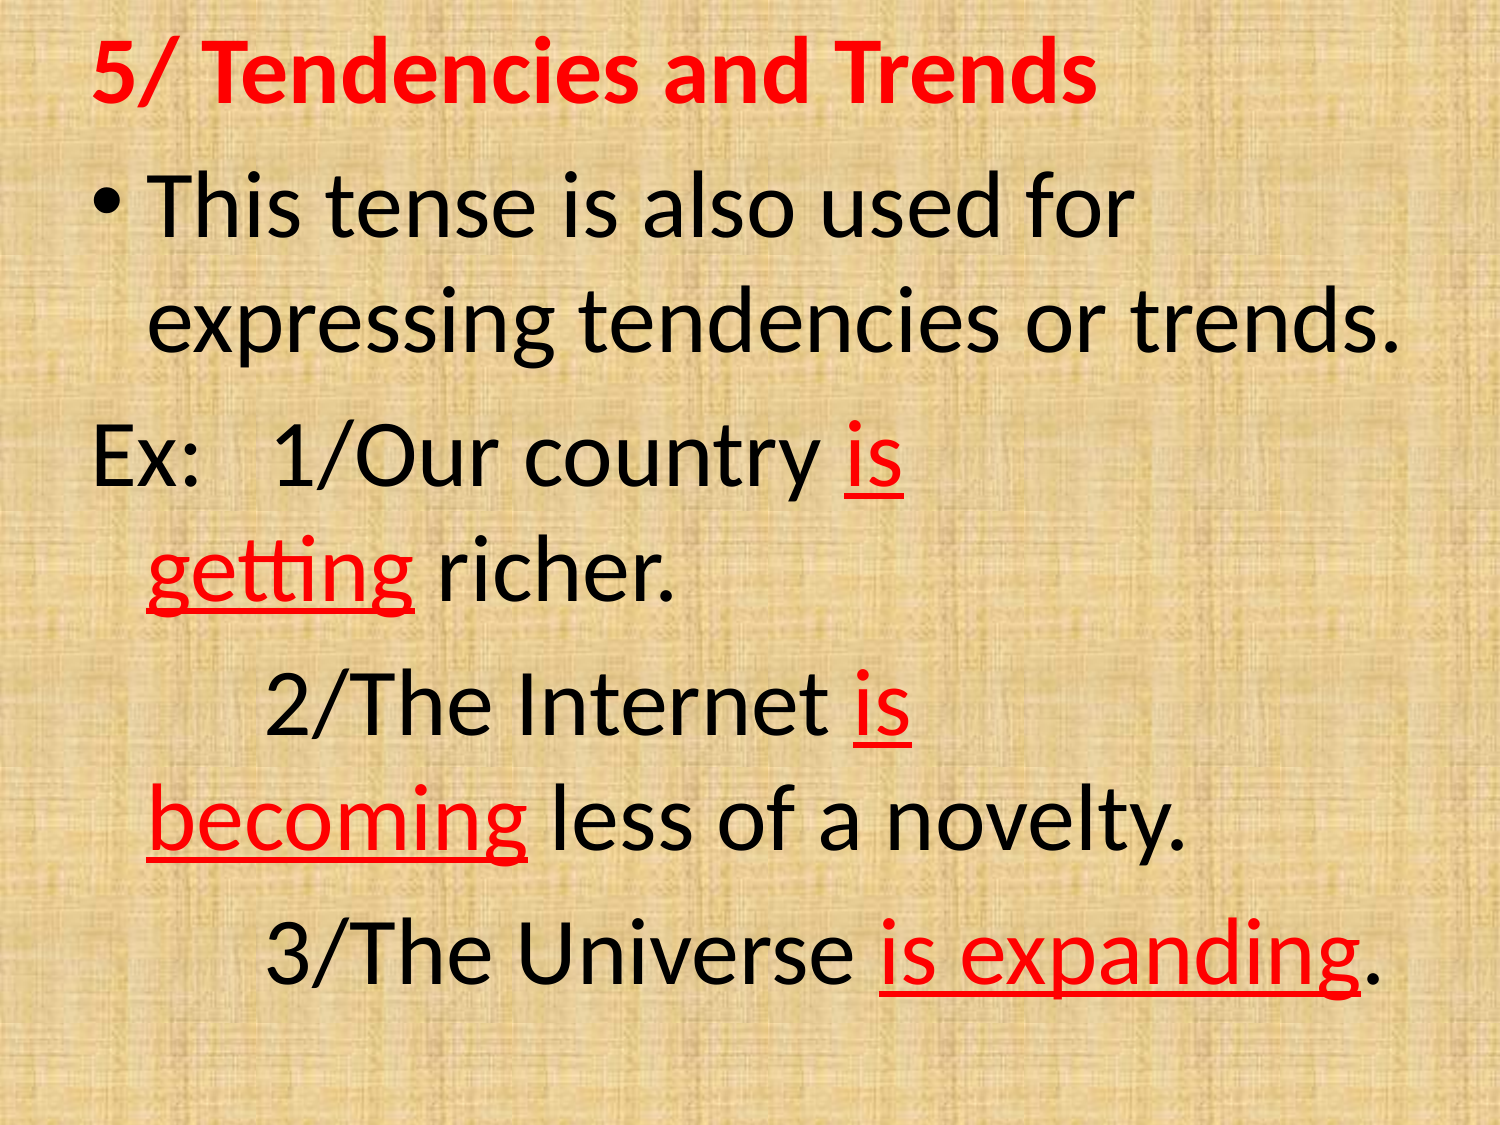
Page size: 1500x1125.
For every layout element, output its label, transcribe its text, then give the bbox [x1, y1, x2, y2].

list 5/ Tendencies and Trends This tense is also used for expressing tendencies or trends. Ex: 1/Our country is getting richer. 2/The Internet is becoming less of a novelty. 3/The Universe is expanding. [75, 0, 1425, 1100]
picture [0, 0, 1500, 1125]
